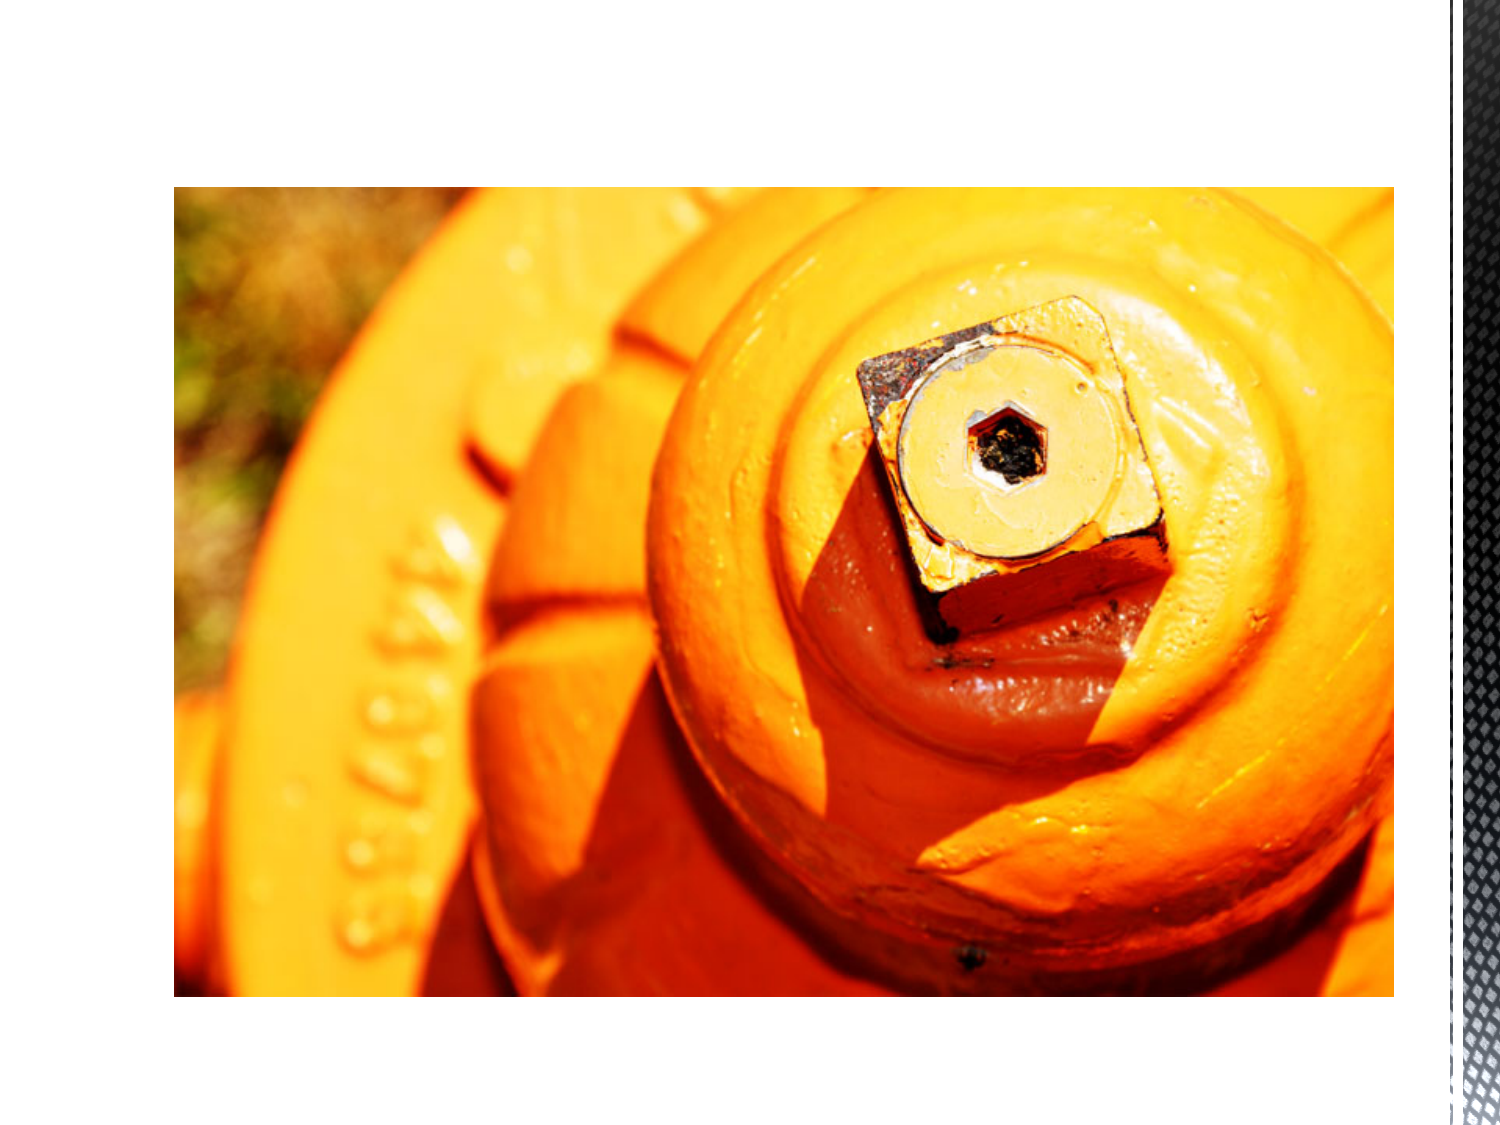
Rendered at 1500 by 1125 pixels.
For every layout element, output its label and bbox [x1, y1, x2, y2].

picture [174, 187, 1394, 998]
picture [1447, 0, 1500, 1125]
